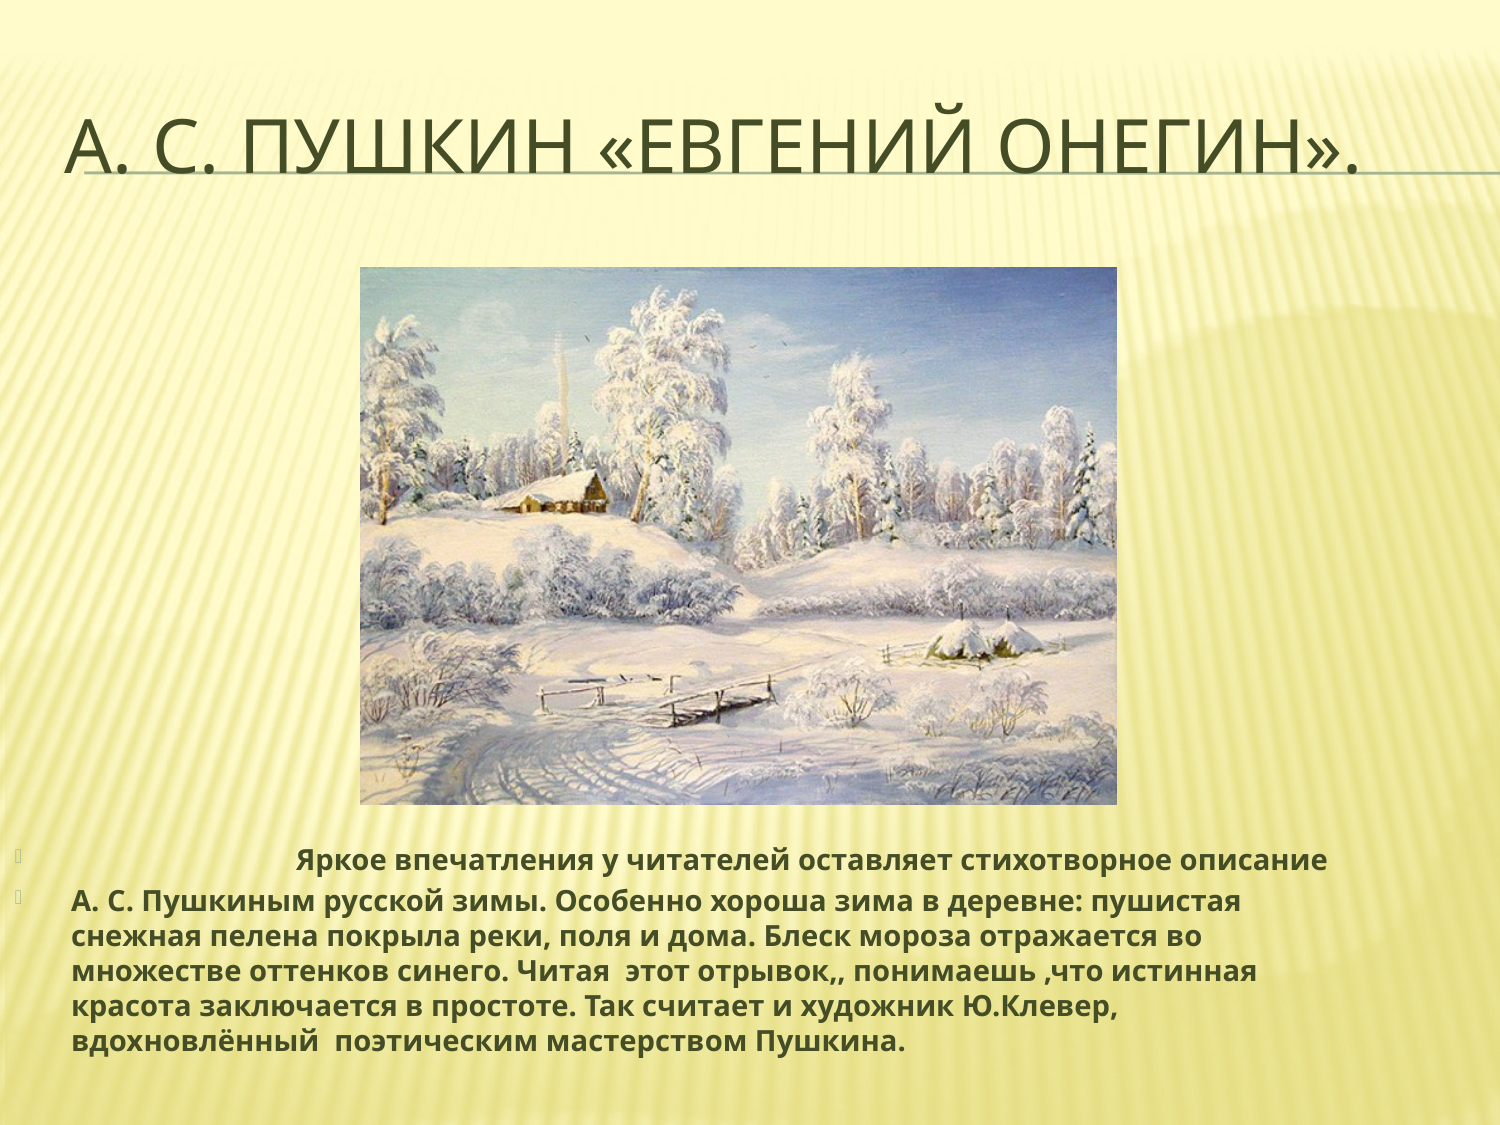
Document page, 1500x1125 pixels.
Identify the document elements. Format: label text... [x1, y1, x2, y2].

title А. С. Пушкин «Евгений Онегин». [50, 75, 1475, 213]
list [359, 266, 1117, 806]
list Яркое впечатления у читателей оставляет стихотворное описание А. С. Пушкиным русской зимы. Особенно хороша зима в деревне: пушистая снежная пелена покрыла реки, поля и дома. Блеск мороза отражается во множестве оттенков синего. Читая этот отрывок,, понимаешь ,что истинная красота заключается в простоте. Так считает и художник Ю.Клевер, вдохновлённый поэтическим мастерством Пушкина. [0, 834, 1376, 1034]
